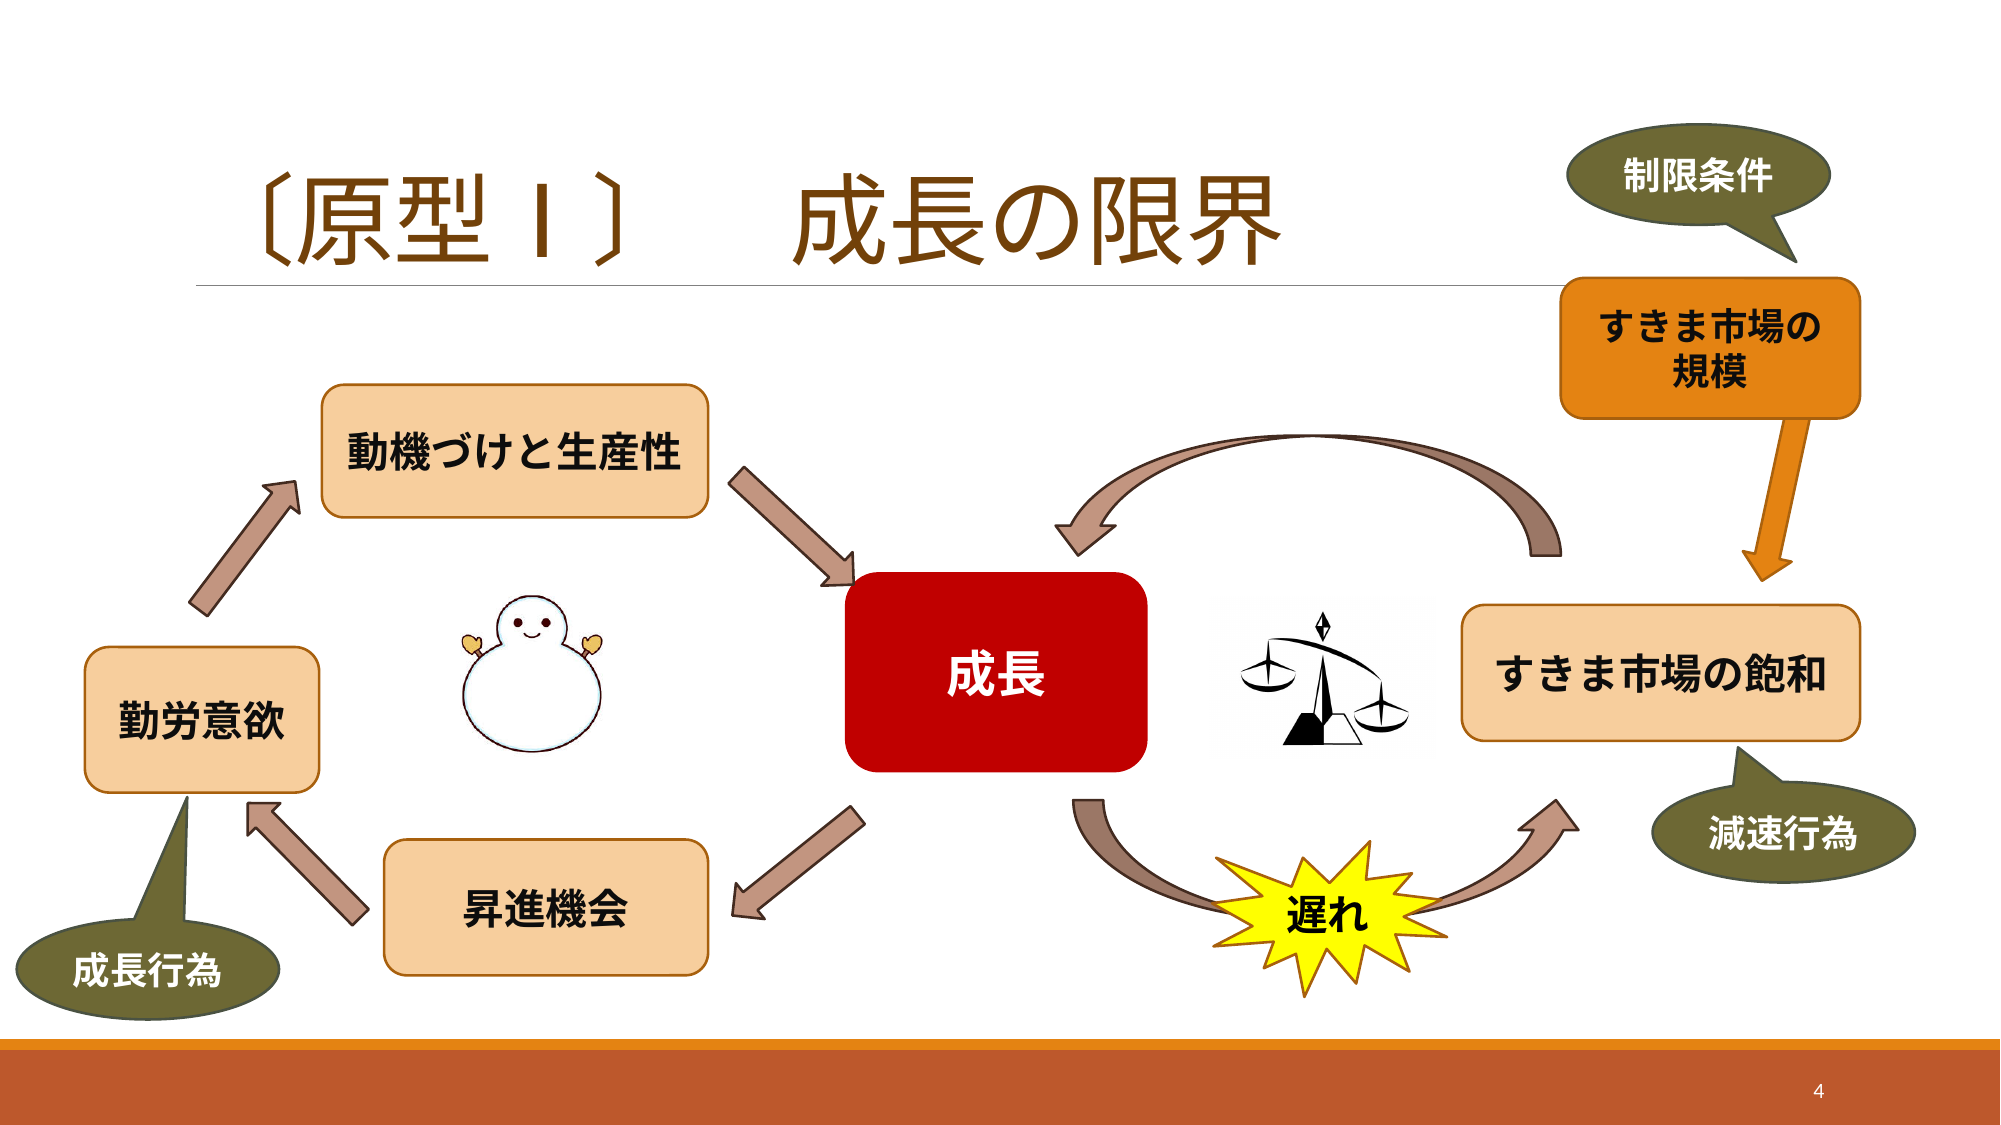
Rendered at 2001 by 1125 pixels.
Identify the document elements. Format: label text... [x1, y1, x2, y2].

title 〔原型Ⅰ〕 成長の限界 [180, 47, 1830, 285]
text_box [727, 465, 856, 588]
text_box [1054, 434, 1563, 557]
text_box 動機づけと生産性 [320, 383, 710, 519]
text_box 減速行為 [1651, 746, 1917, 884]
picture [447, 590, 615, 758]
text_box [1411, 798, 1580, 916]
text_box [246, 801, 370, 927]
text_box すきま市場の飽和 [1460, 603, 1862, 743]
slide_number 4 [1624, 1059, 1840, 1120]
text_box 勤労意欲 [83, 645, 321, 794]
text_box 制限条件 [1566, 123, 1832, 264]
text_box [731, 805, 866, 921]
text_box 成長 [843, 570, 1149, 774]
text_box [188, 480, 301, 618]
text_box [1071, 798, 1228, 915]
text_box [1741, 420, 1811, 582]
picture [1208, 596, 1436, 760]
text_box すきま市場の規模 [1559, 276, 1862, 420]
text_box 昇進機会 [382, 838, 710, 977]
text_box 遅れ [1210, 840, 1449, 999]
text_box 成長行為 [15, 795, 281, 1021]
